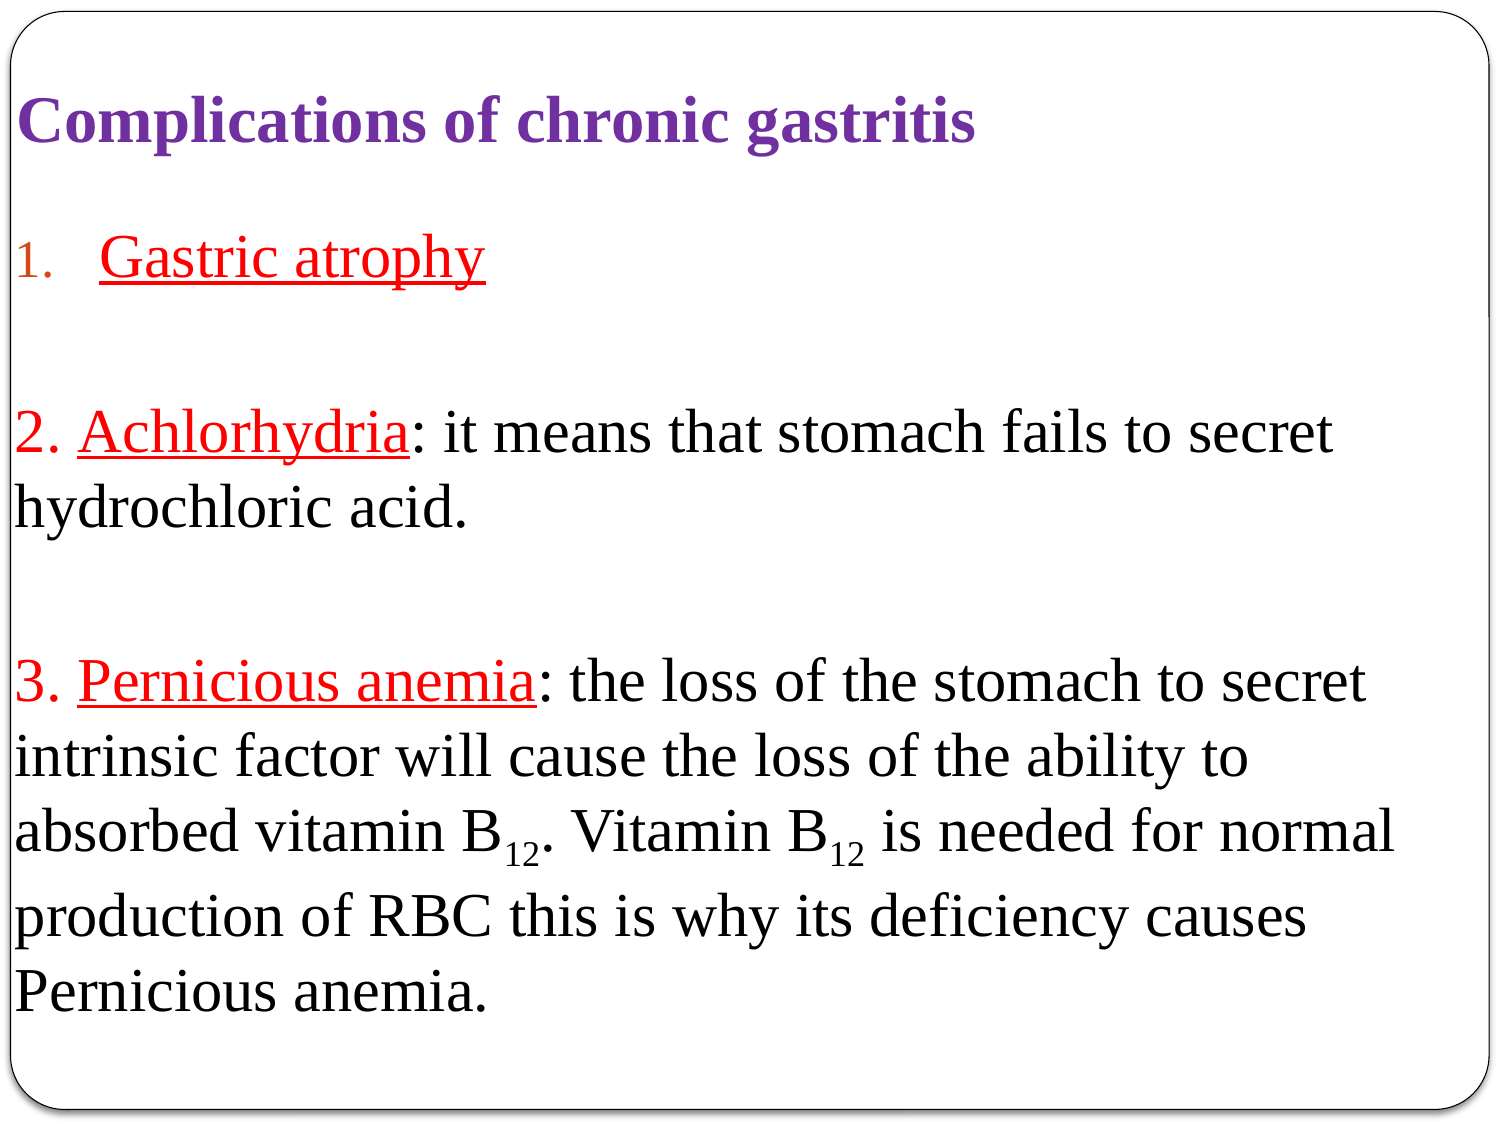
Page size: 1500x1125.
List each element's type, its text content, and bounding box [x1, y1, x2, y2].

title Complications of chronic gastritis [1, 0, 1277, 172]
list Gastric atrophy 2. Achlorhydria: it means that stomach fails to secret hydrochloric acid. 3. Pernicious anemia: the loss of the stomach to secret intrinsic factor will cause the loss of the ability to absorbed vitamin B12. Vitamin B12 is needed for normal production of RBC this is why its deficiency causes Pernicious anemia. [0, 208, 1500, 1102]
